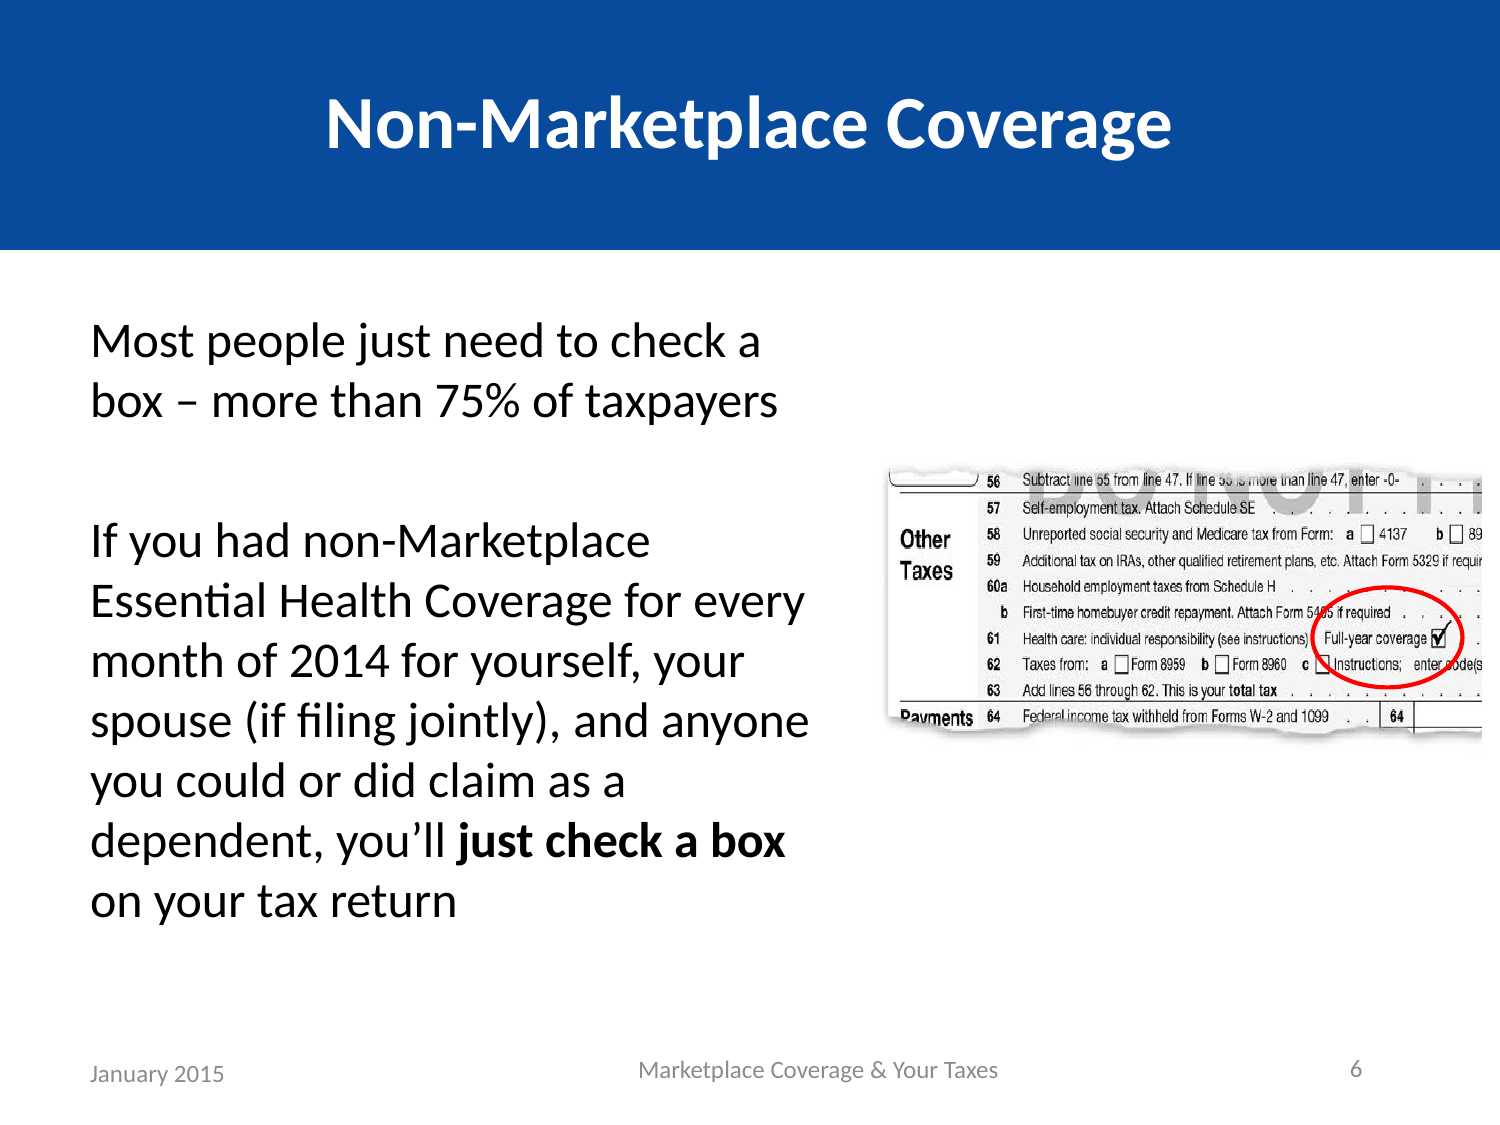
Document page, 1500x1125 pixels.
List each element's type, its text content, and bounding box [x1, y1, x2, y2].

list Most people just need to check a box – more than 75% of taxpayers If you had non-Marketplace Essential Health Coverage for every month of 2014 for yourself, your spouse (if filing jointly), and anyone you could or did claim as a dependent, you’ll just check a box on your tax return [75, 299, 838, 1005]
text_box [874, 449, 1483, 757]
slide_number 6 [1275, 1037, 1438, 1098]
title Non-Marketplace Coverage [0, 0, 1500, 238]
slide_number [75, 1042, 425, 1103]
